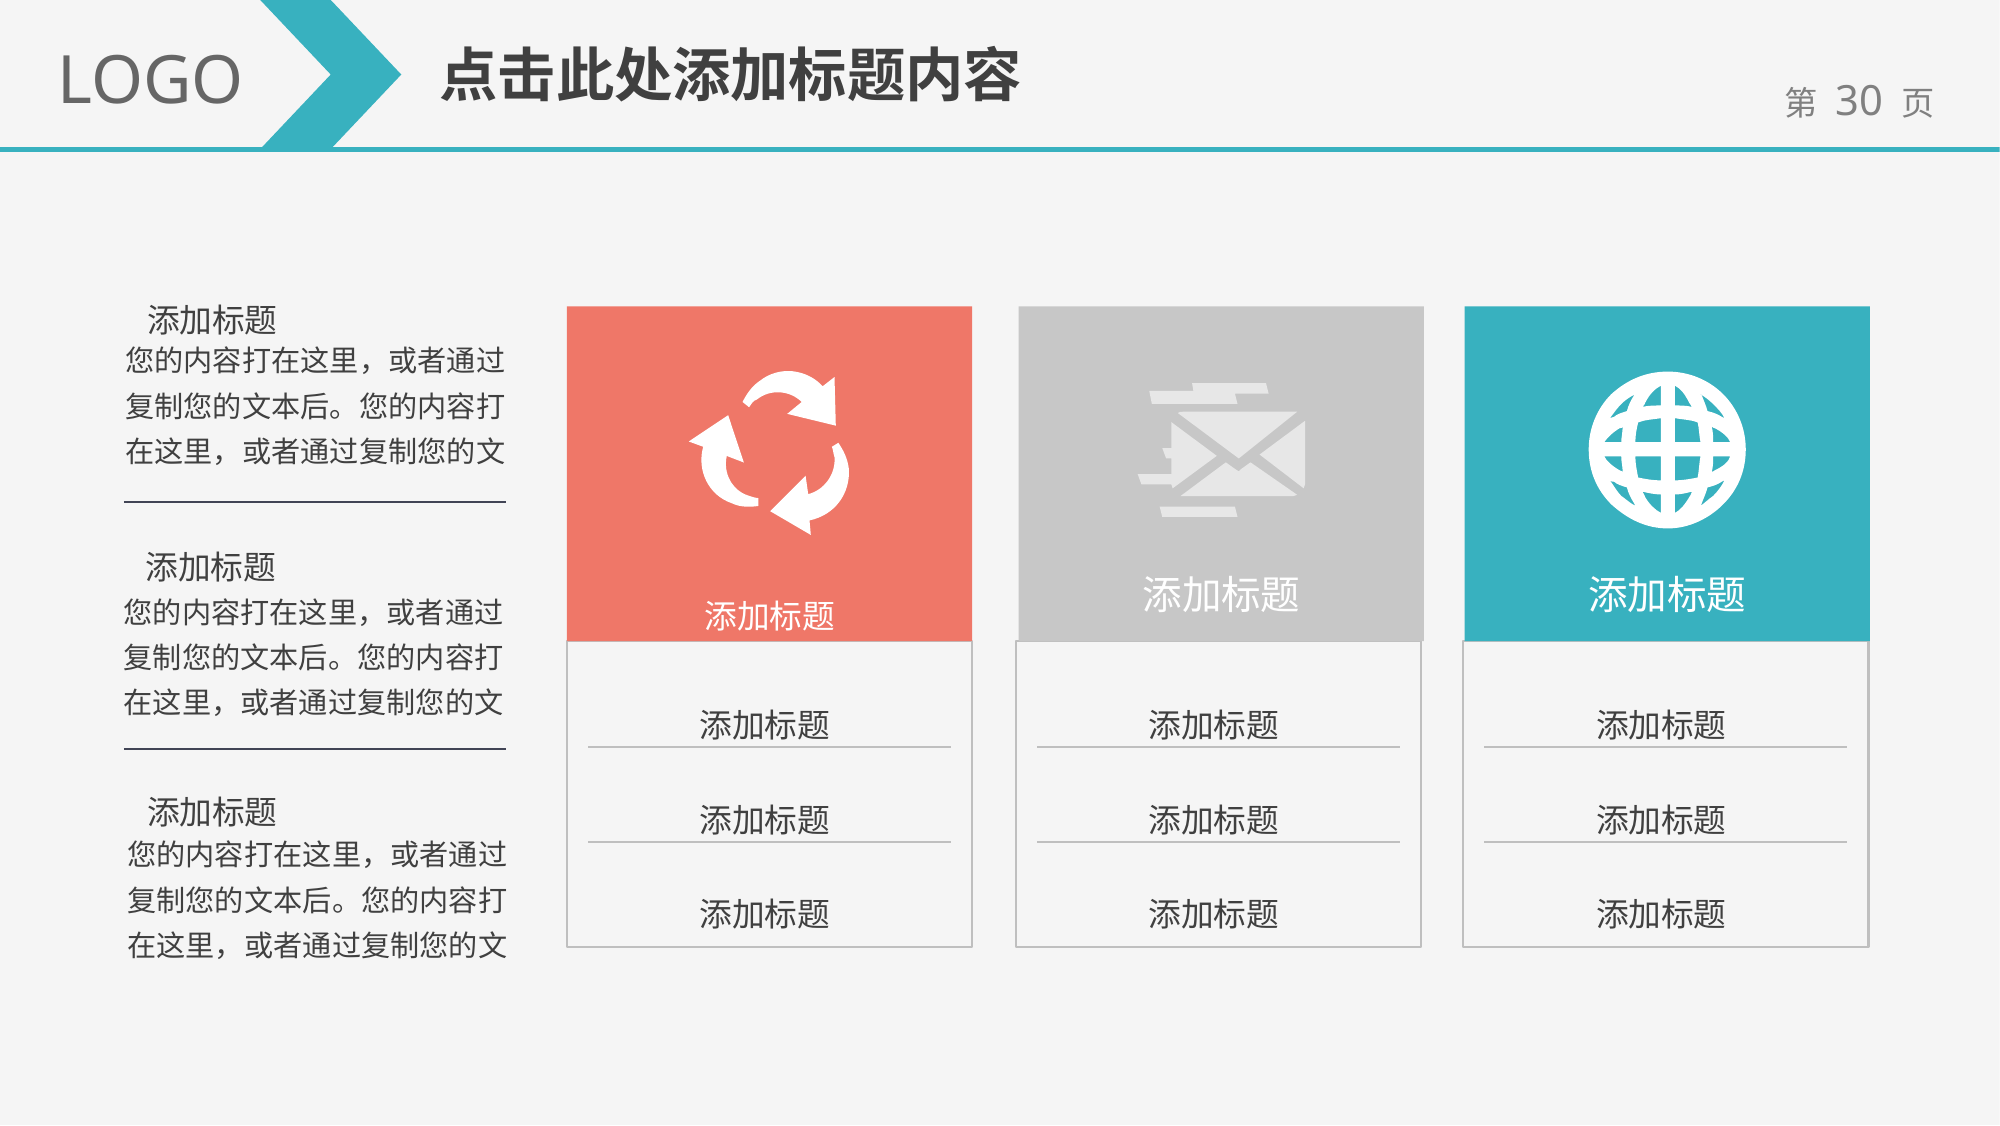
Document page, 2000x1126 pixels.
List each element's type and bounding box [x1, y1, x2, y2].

text_box [101, 514, 535, 725]
text_box [566, 306, 973, 642]
text_box [103, 267, 536, 474]
text_box [566, 649, 973, 947]
text_box [1462, 649, 1869, 947]
text_box [1015, 648, 1422, 947]
text_box [1464, 306, 1871, 642]
text_box [103, 759, 539, 968]
text_box [1018, 306, 1425, 642]
